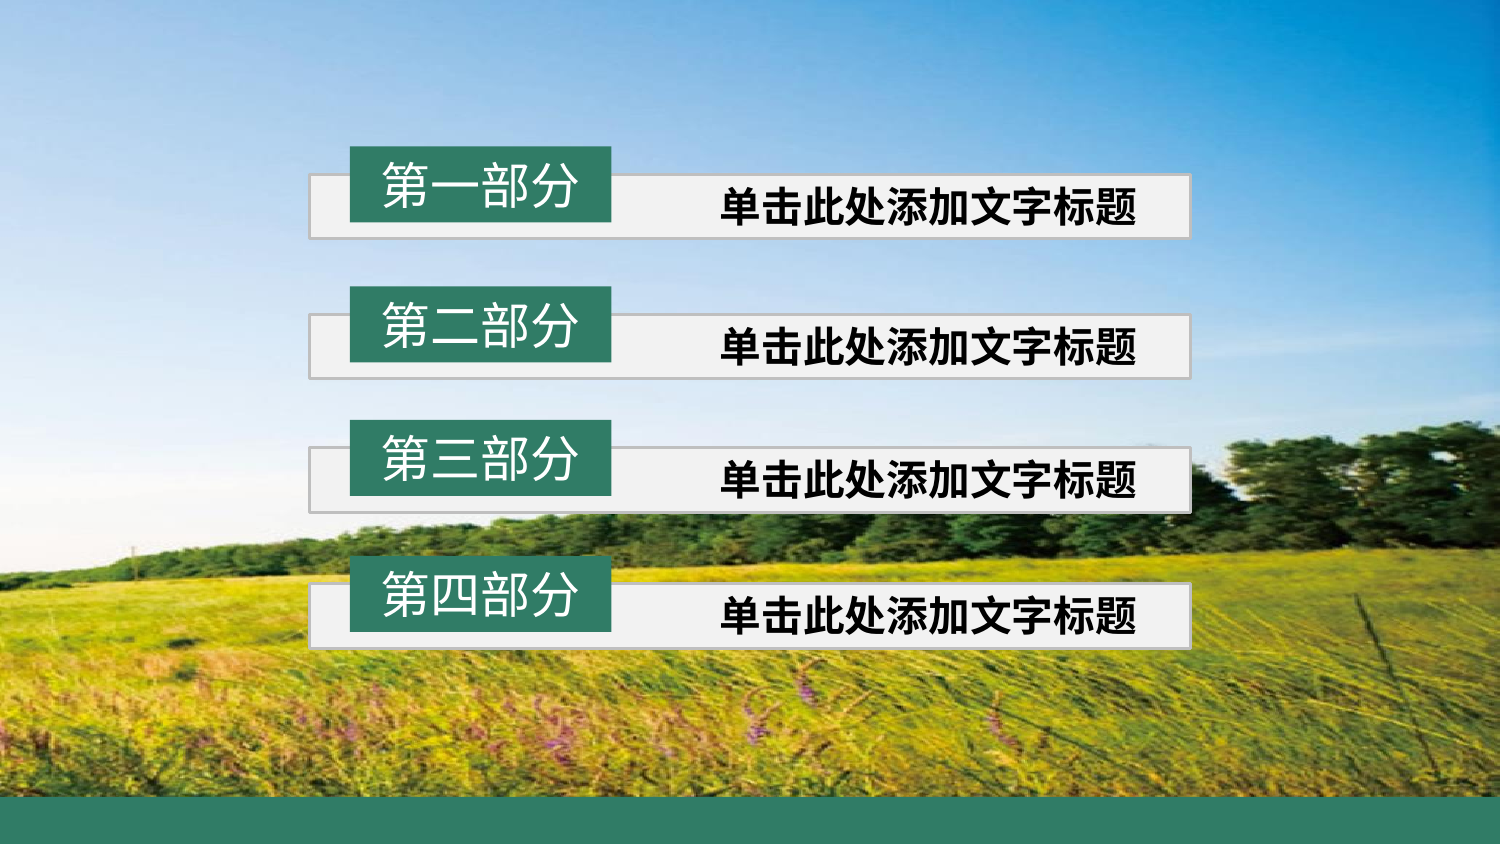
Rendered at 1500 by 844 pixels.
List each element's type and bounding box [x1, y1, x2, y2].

text_box [0, 0, 1500, 844]
text_box [308, 446, 1191, 513]
text_box [308, 582, 1191, 649]
text_box [308, 312, 1191, 379]
text_box [308, 172, 1191, 239]
